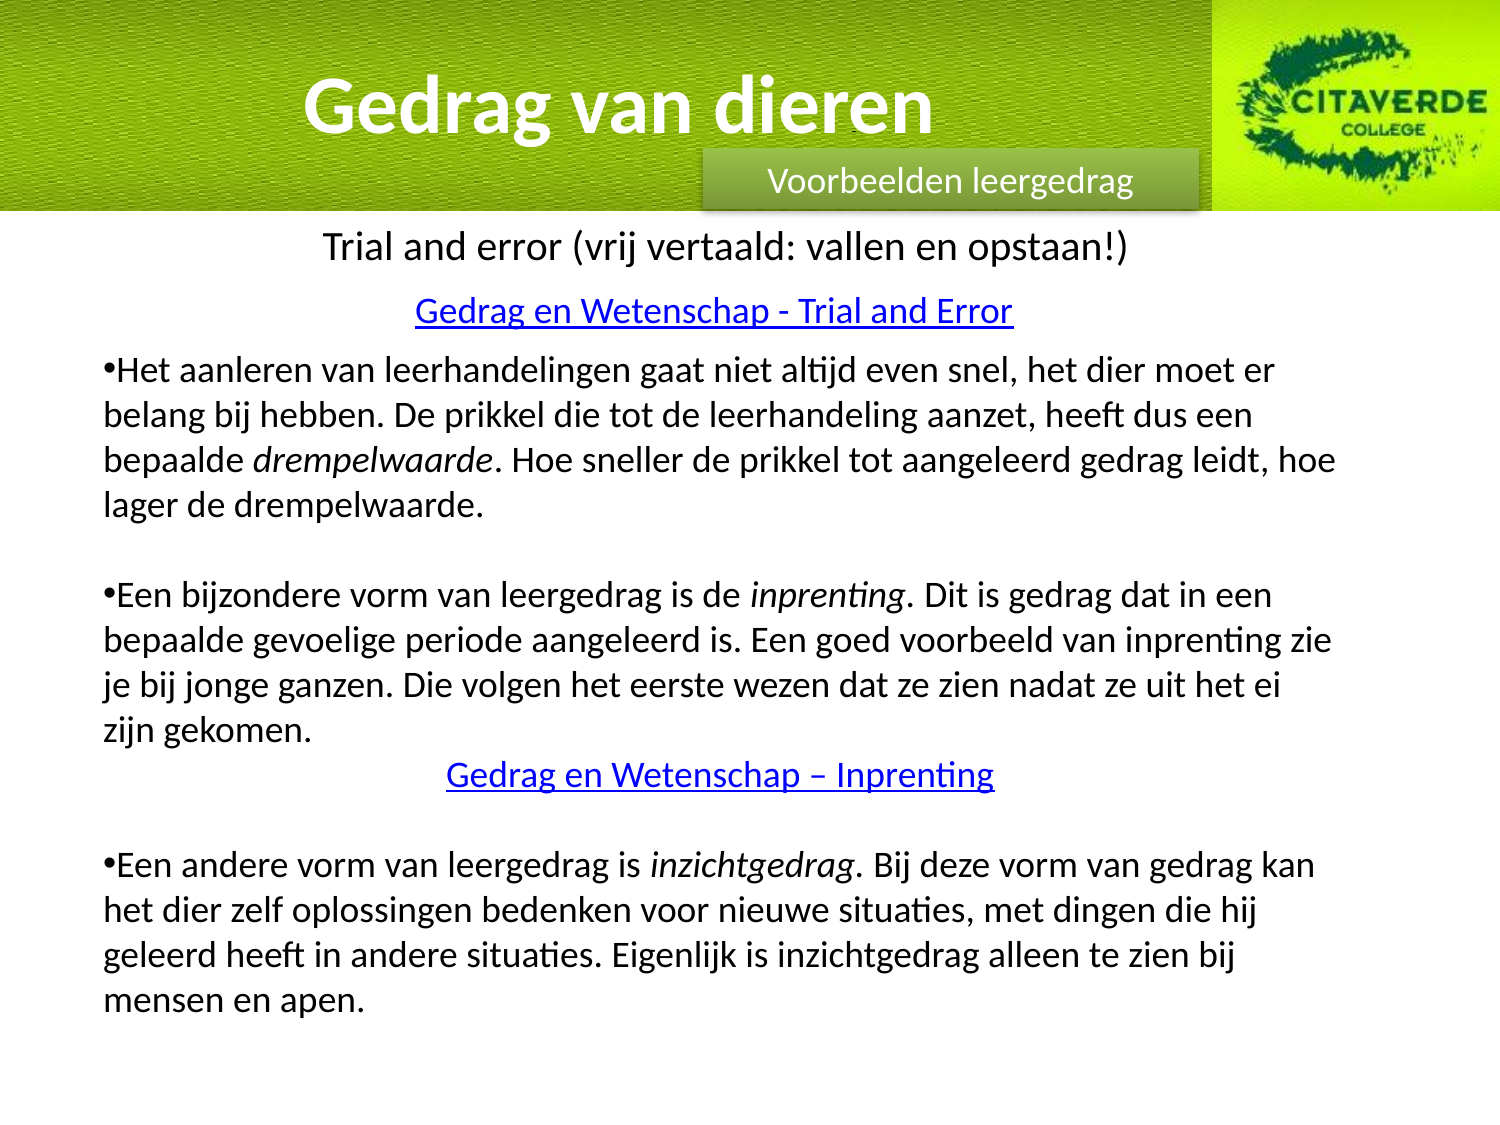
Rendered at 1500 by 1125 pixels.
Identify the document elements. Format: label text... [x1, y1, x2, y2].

text_box Het aanleren van leerhandelingen gaat niet altijd even snel, het dier moet er belang bij hebben. De prikkel die tot de leerhandeling aanzet, heeft dus een bepaalde drempelwaarde. Hoe sneller de prikkel tot aangeleerd gedrag leidt, hoe lager de drempelwaarde. Een bijzondere vorm van leergedrag is de inprenting. Dit is gedrag dat in een bepaalde gevoelige periode aangeleerd is. Een goed voorbeeld van inprenting zie je bij jonge ganzen. Die volgen het eerste wezen dat ze zien nadat ze uit het ei zijn gekomen. Gedrag en Wetenschap – Inprenting Een andere vorm van leergedrag is inzichtgedrag. Bij deze vorm van gedrag kan het dier zelf oplossingen bedenken voor nieuwe situaties, met dingen die hij geleerd heeft in andere situaties. Eigenlijk is inzichtgedrag alleen te zien bij mensen en apen. [88, 337, 1353, 1073]
picture [0, 0, 1500, 212]
text_box Gedrag en Wetenschap - Trial and Error [76, 278, 1353, 519]
title Trial and error (vrij vertaald: vallen en opstaan!) [88, 220, 1364, 291]
